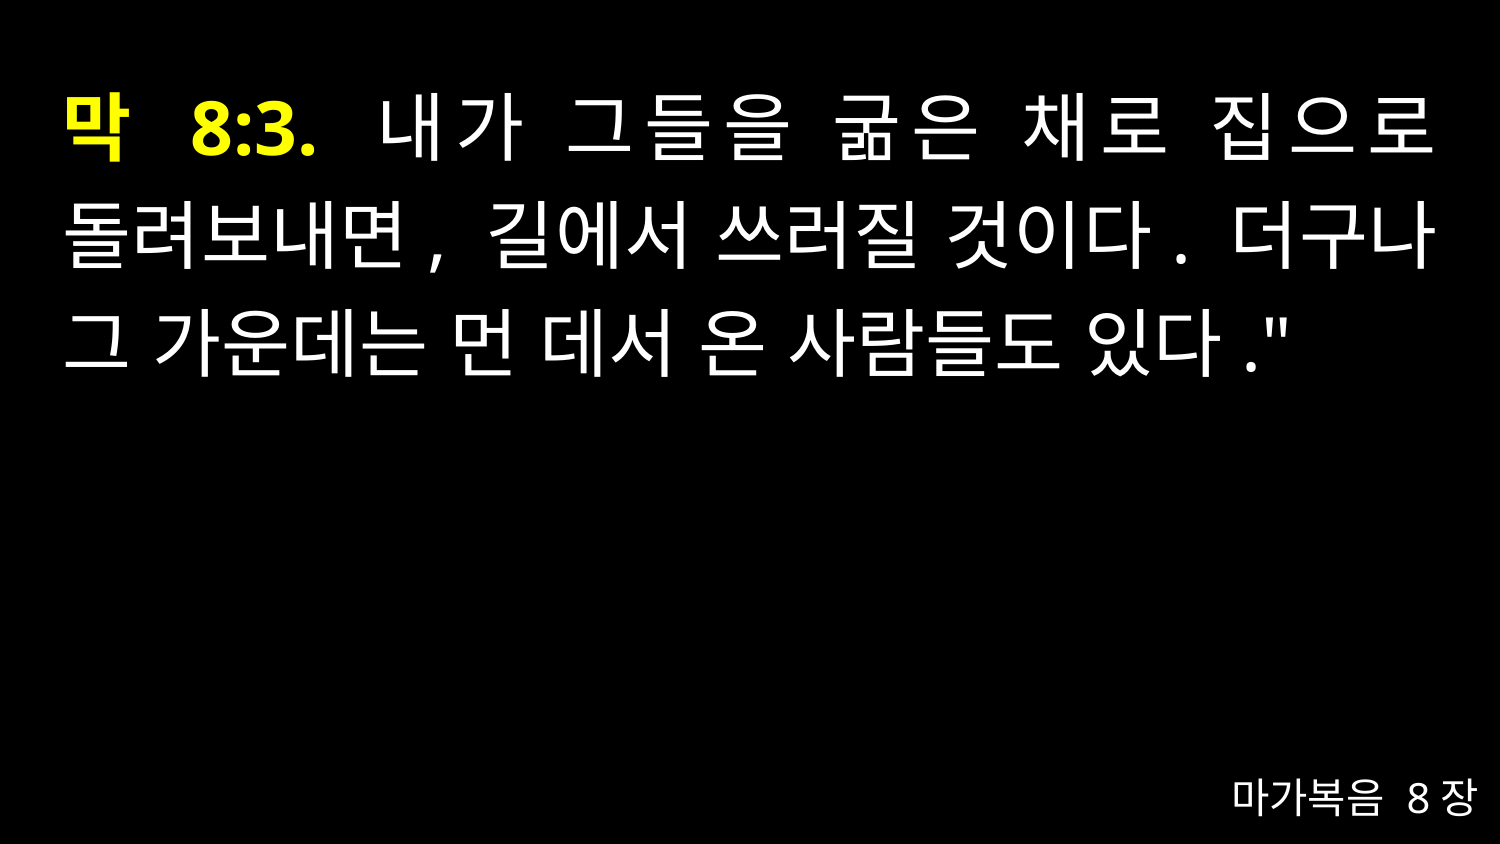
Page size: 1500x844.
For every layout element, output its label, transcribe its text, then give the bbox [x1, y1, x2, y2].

subtitle 마가복음 8장 [916, 770, 1500, 844]
title 막 8:3. 내가 그들을 굶은 채로 집으로 돌려보내면, 길에서 쓰러질 것이다. 더구나 그 가운데는 먼 데서 온 사람들도 있다." [0, 0, 1500, 844]
